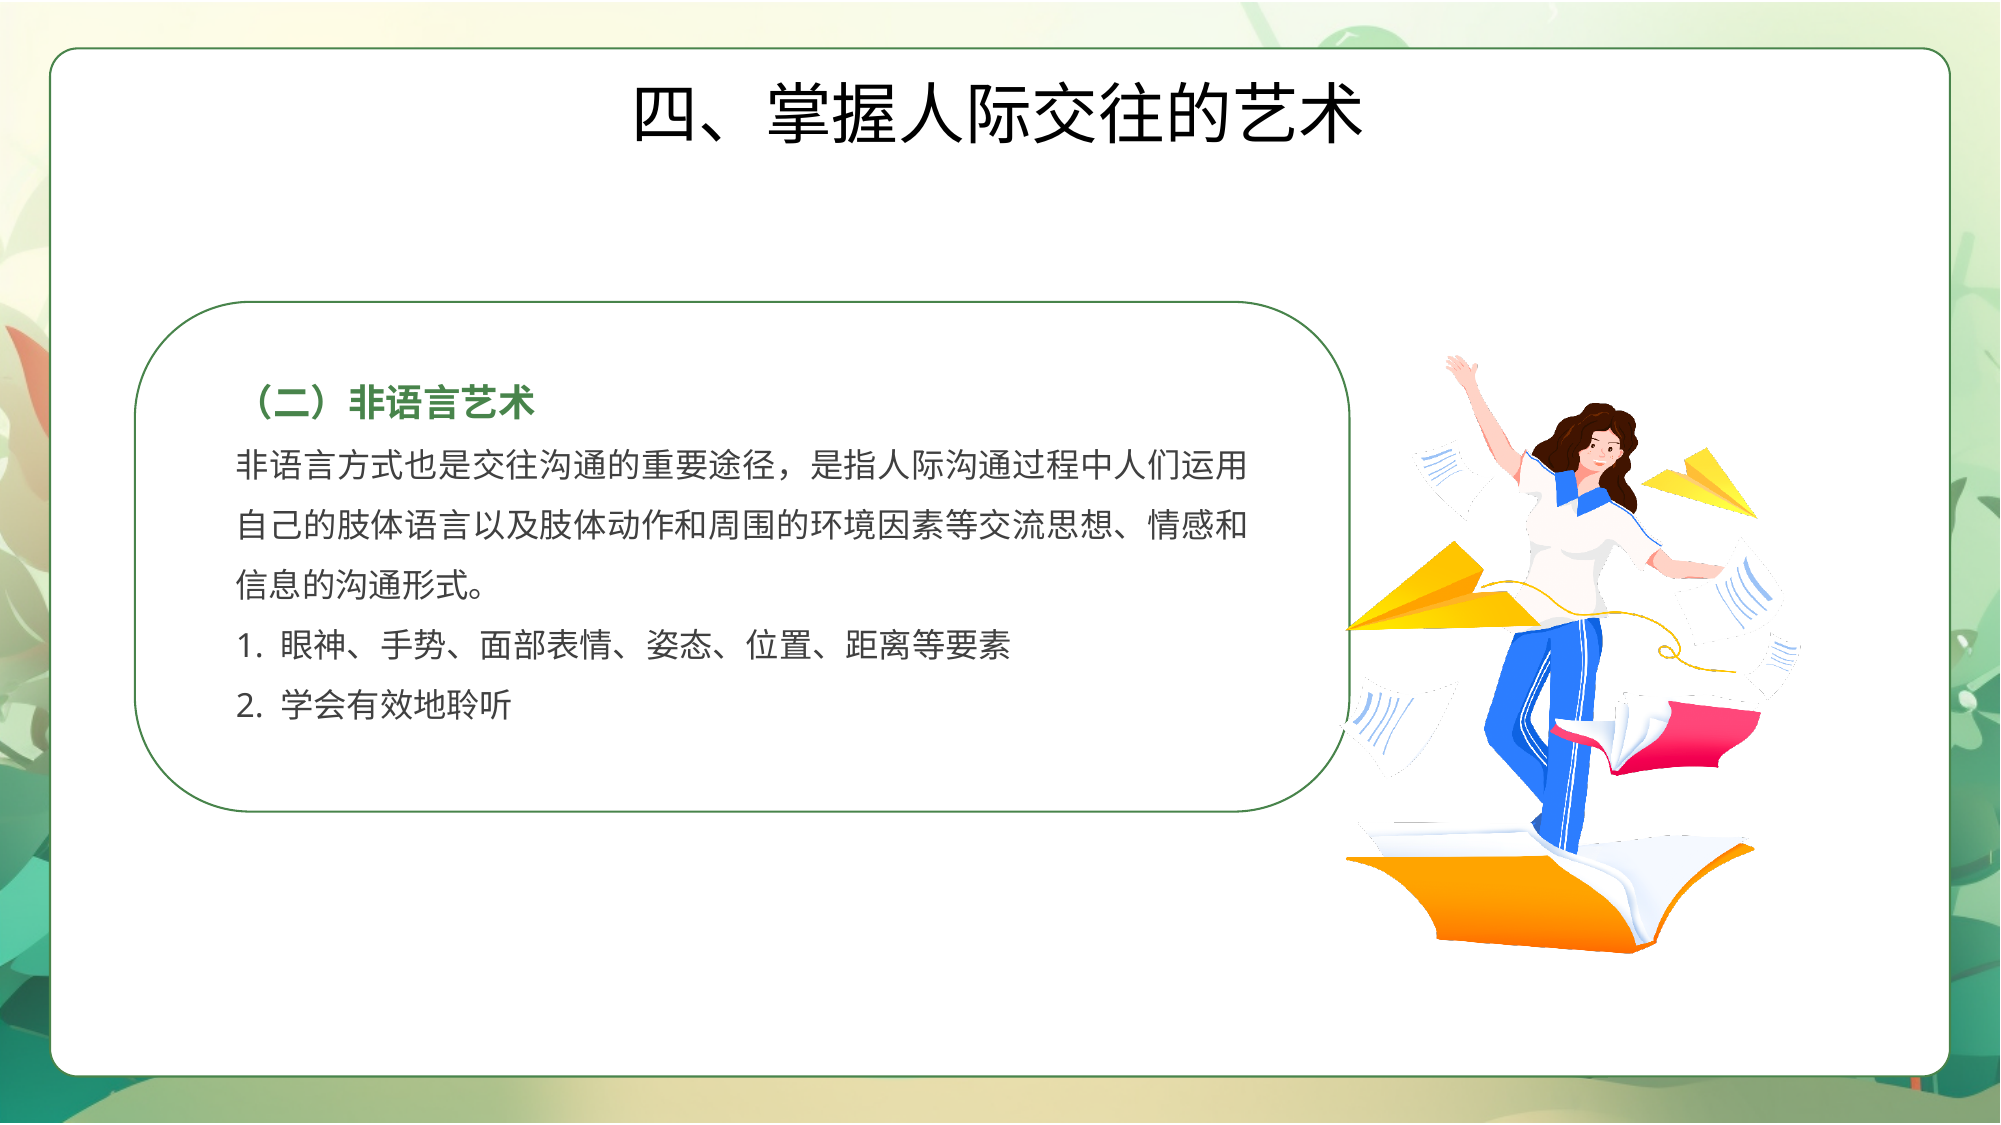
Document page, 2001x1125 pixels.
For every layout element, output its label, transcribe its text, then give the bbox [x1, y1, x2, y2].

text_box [134, 301, 1350, 812]
picture [0, 2, 2000, 1123]
text_box 四、掌握人际交往的艺术 [437, 64, 1561, 160]
